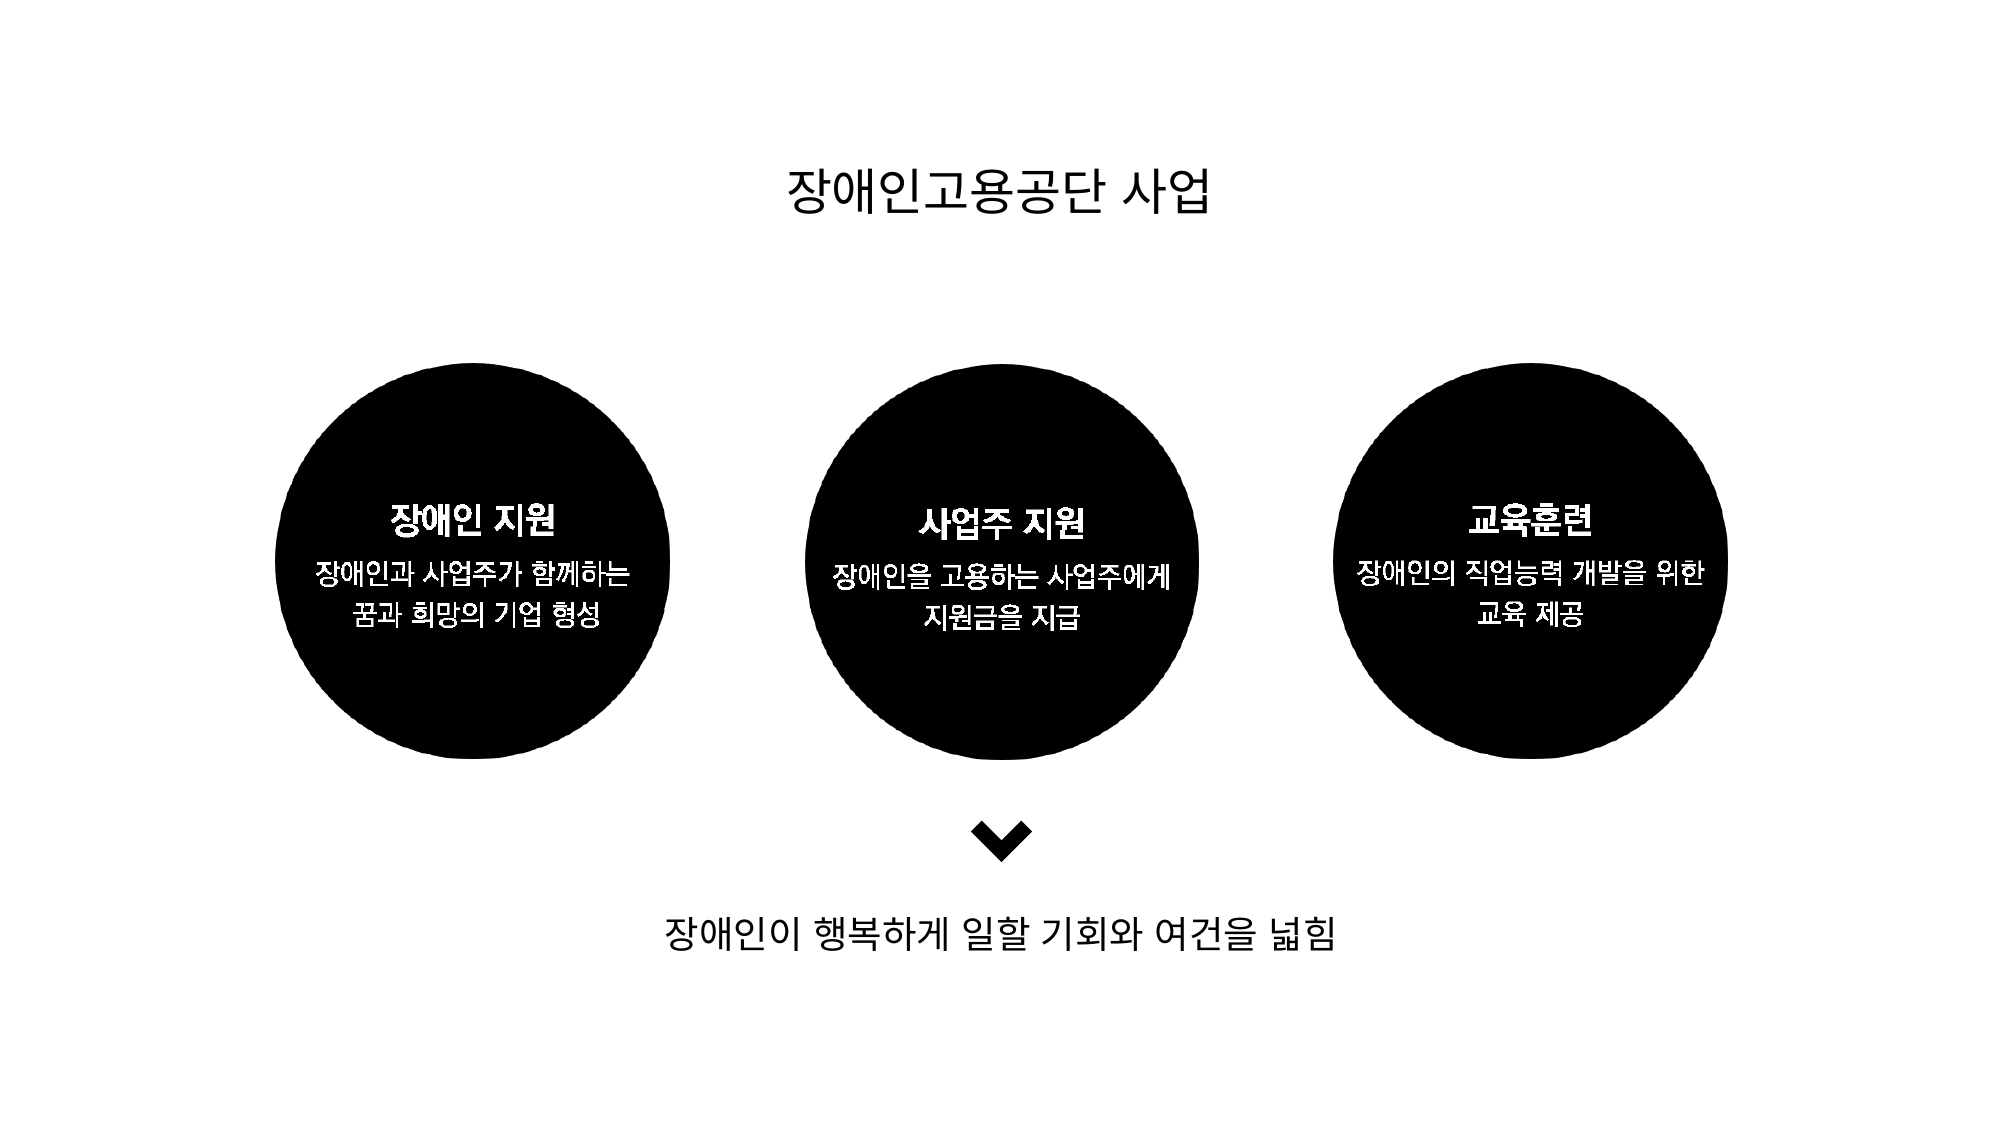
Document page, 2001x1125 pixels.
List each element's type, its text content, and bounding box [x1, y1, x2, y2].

picture [1333, 363, 1728, 759]
text_box 장애인고용공단 사업 [596, 152, 1404, 228]
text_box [408, 809, 1595, 965]
picture [804, 364, 1199, 760]
picture [275, 363, 670, 759]
